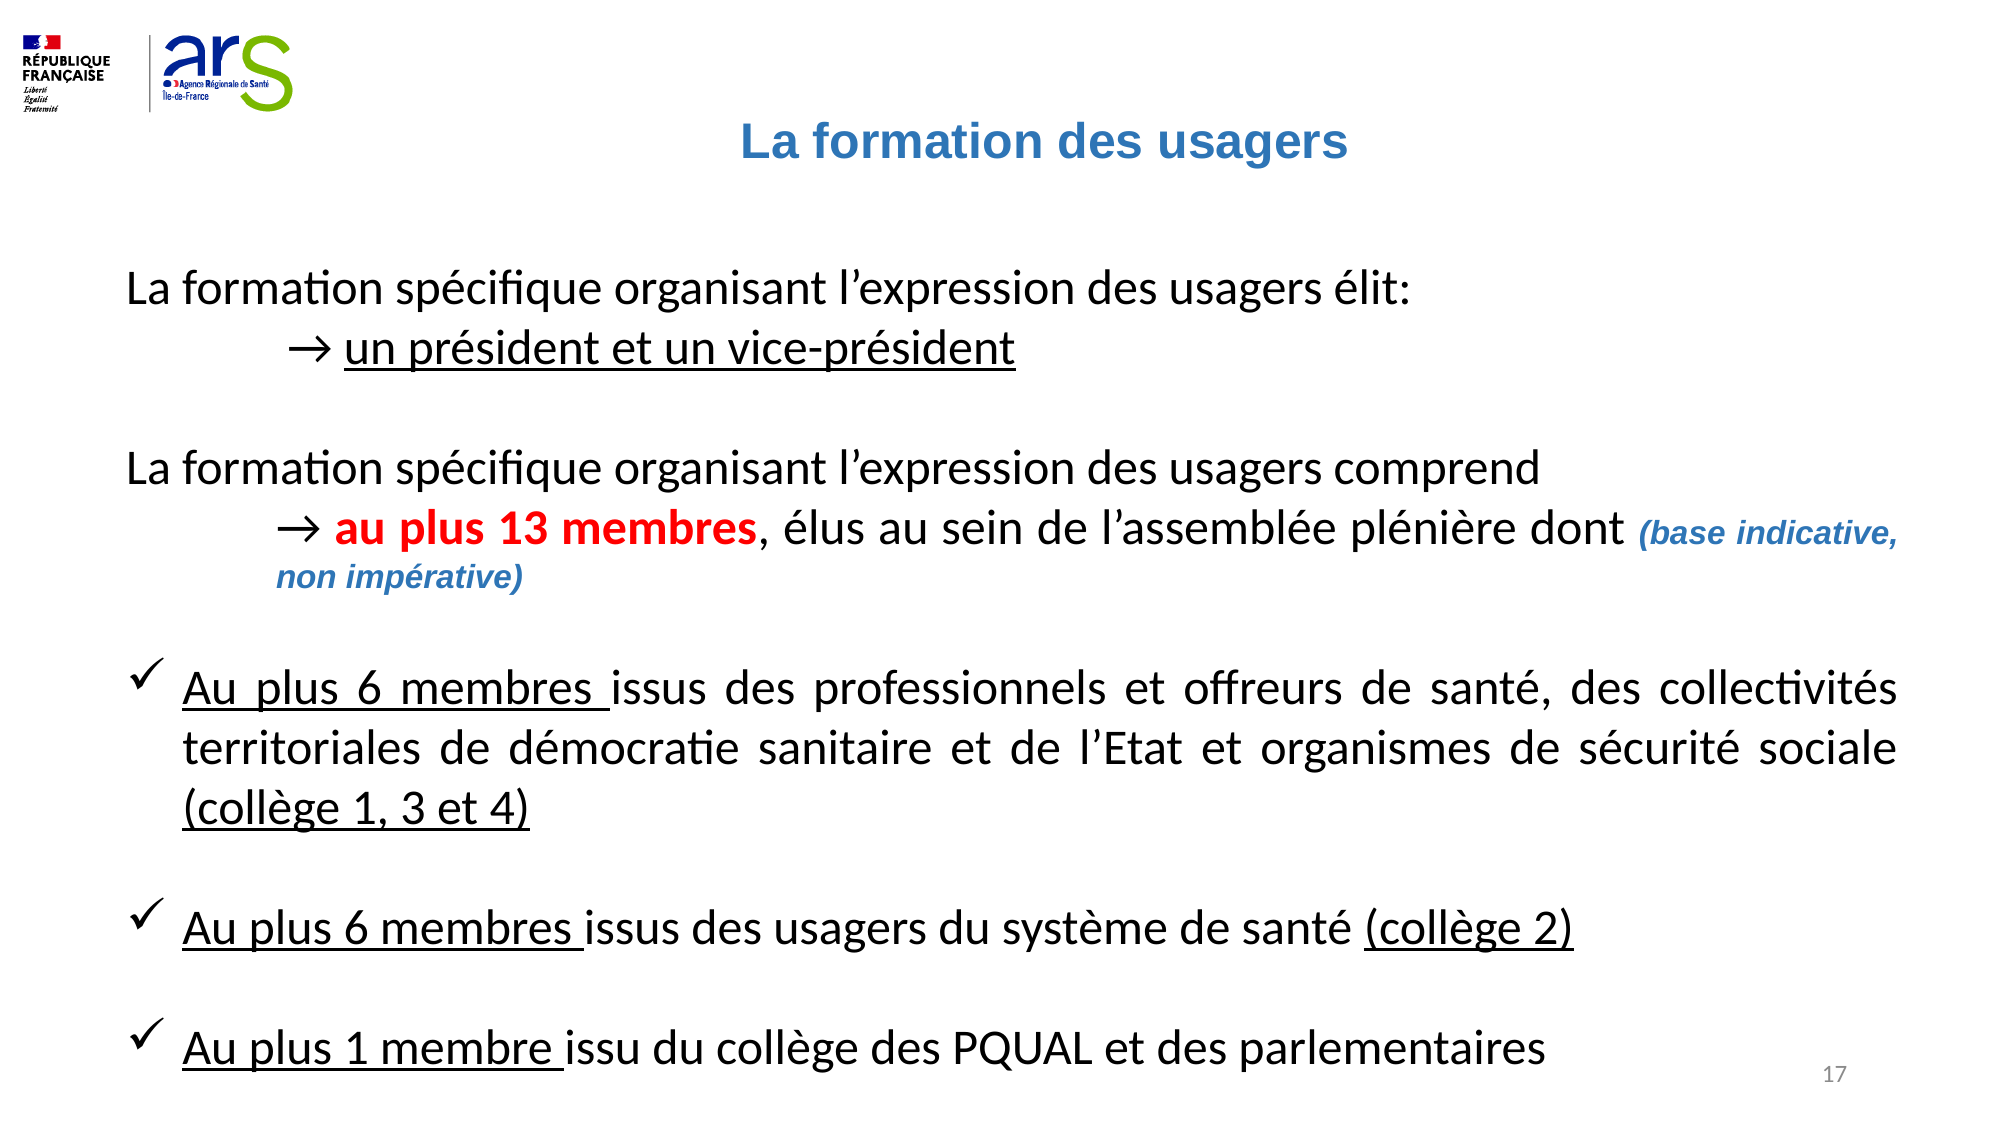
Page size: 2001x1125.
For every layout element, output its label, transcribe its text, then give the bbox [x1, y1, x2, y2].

slide_number 17 [1412, 1042, 1863, 1103]
text_box La formation spécifique organisant l’expression des usagers élit: → un président et un vice-président La formation spécifique organisant l’expression des usagers comprend → au plus 13 membres, élus au sein de l’assemblée plénière dont (base indicative, non impérative) Au plus 6 membres issus des professionnels et offreurs de santé, des collectivités territoriales de démocratie sanitaire et de l’Etat et organismes de sécurité sociale (collège 1, 3 et 4) Au plus 6 membres issus des usagers du système de santé (collège 2) Au plus 1 membre issu du collège des PQUAL et des parlementaires [111, 247, 1914, 1125]
text_box La formation des usagers [290, 101, 1800, 177]
picture [21, 33, 312, 114]
